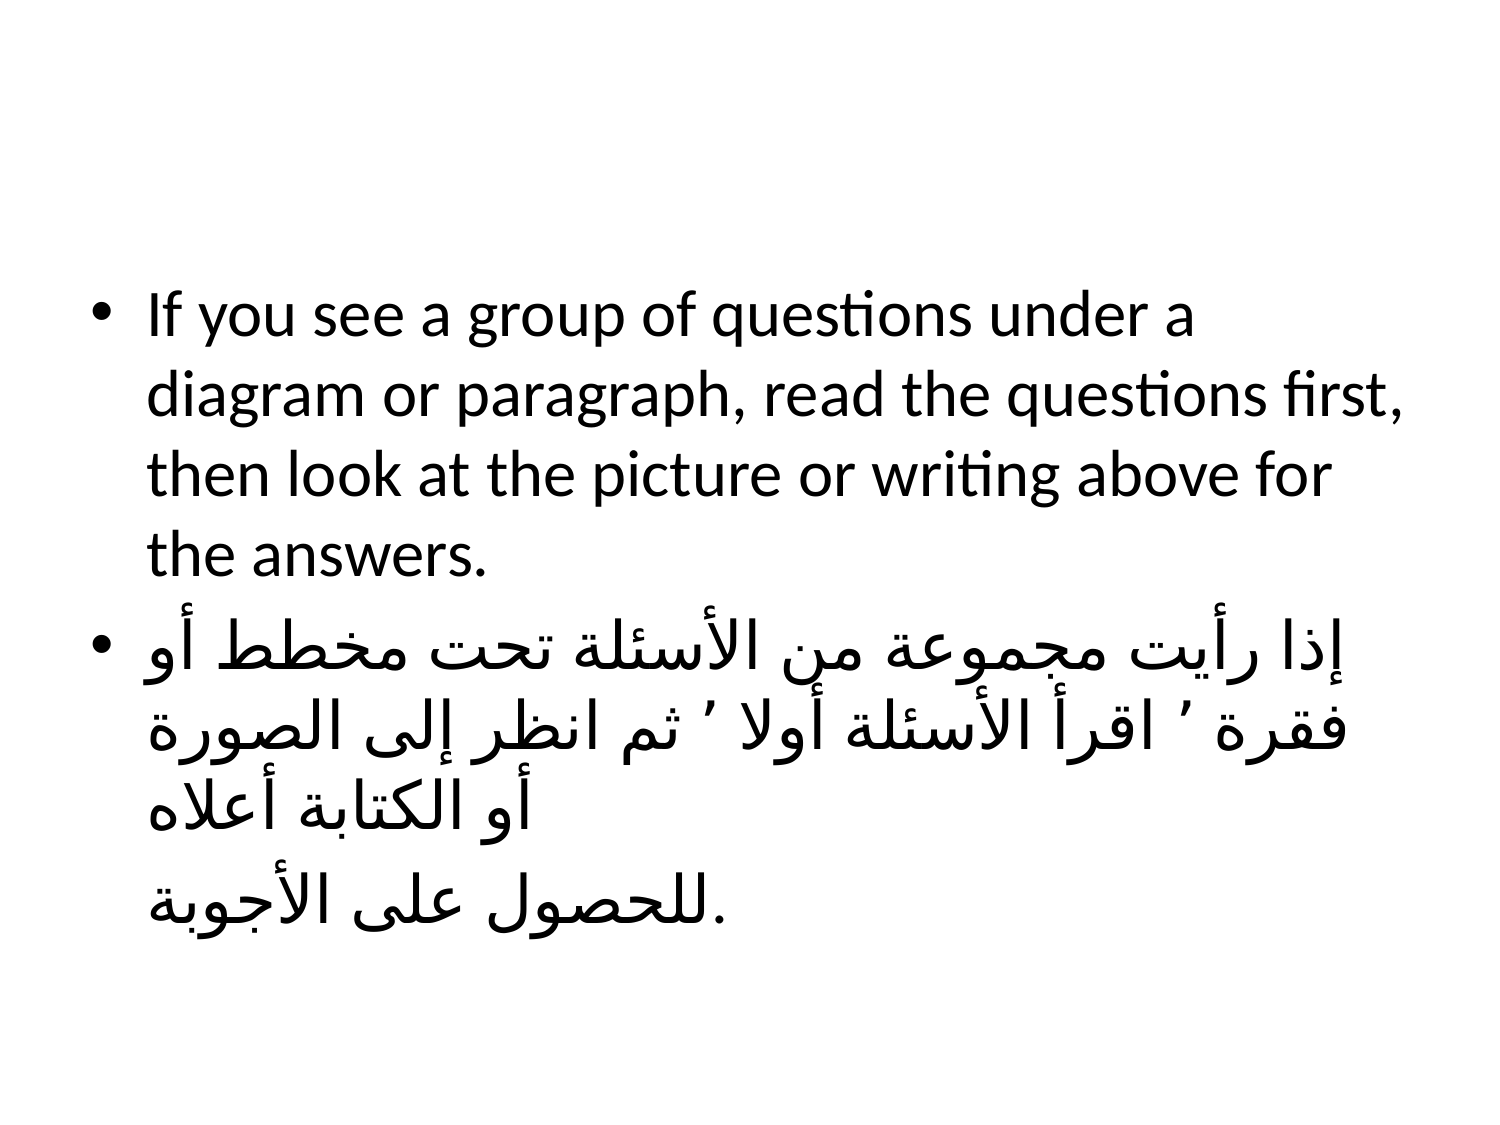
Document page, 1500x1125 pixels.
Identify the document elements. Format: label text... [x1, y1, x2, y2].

list If you see a group of questions under a diagram or paragraph, read the questions first, then look at the picture or writing above for the answers. إذا رأيت مجموعة من الأسئلة تحت مخطط أو فقرة ٬ اقرأ الأسئلة أولا ٬ ثم انظر إلى الصورة أو الكتابة أعلاه للحصول على الأجوبة. [75, 262, 1425, 1005]
